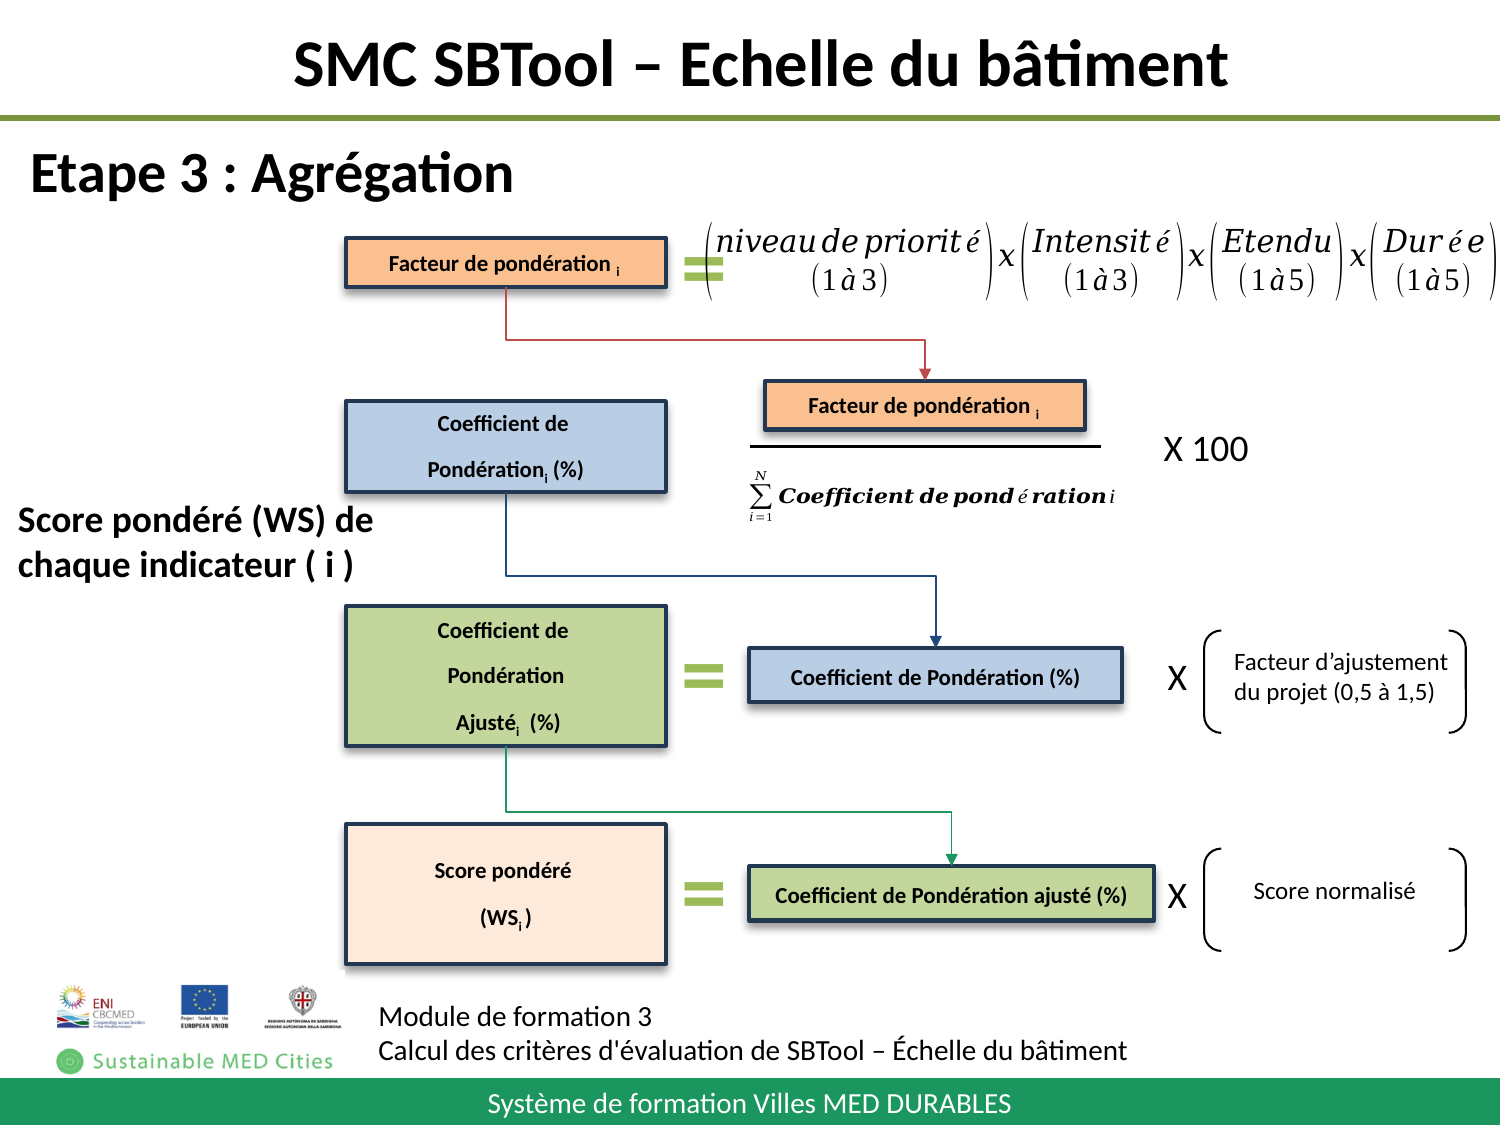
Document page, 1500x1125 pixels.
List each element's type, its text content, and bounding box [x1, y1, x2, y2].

text_box SMC SBTool – Echelle du bâtiment [278, 12, 1246, 107]
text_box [0, 970, 1500, 1125]
text_box Score pondéré (WS) de chaque indicateur ( i ) [3, 487, 340, 593]
text_box Etape 3 : Agrégation [15, 126, 530, 212]
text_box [345, 199, 1498, 964]
